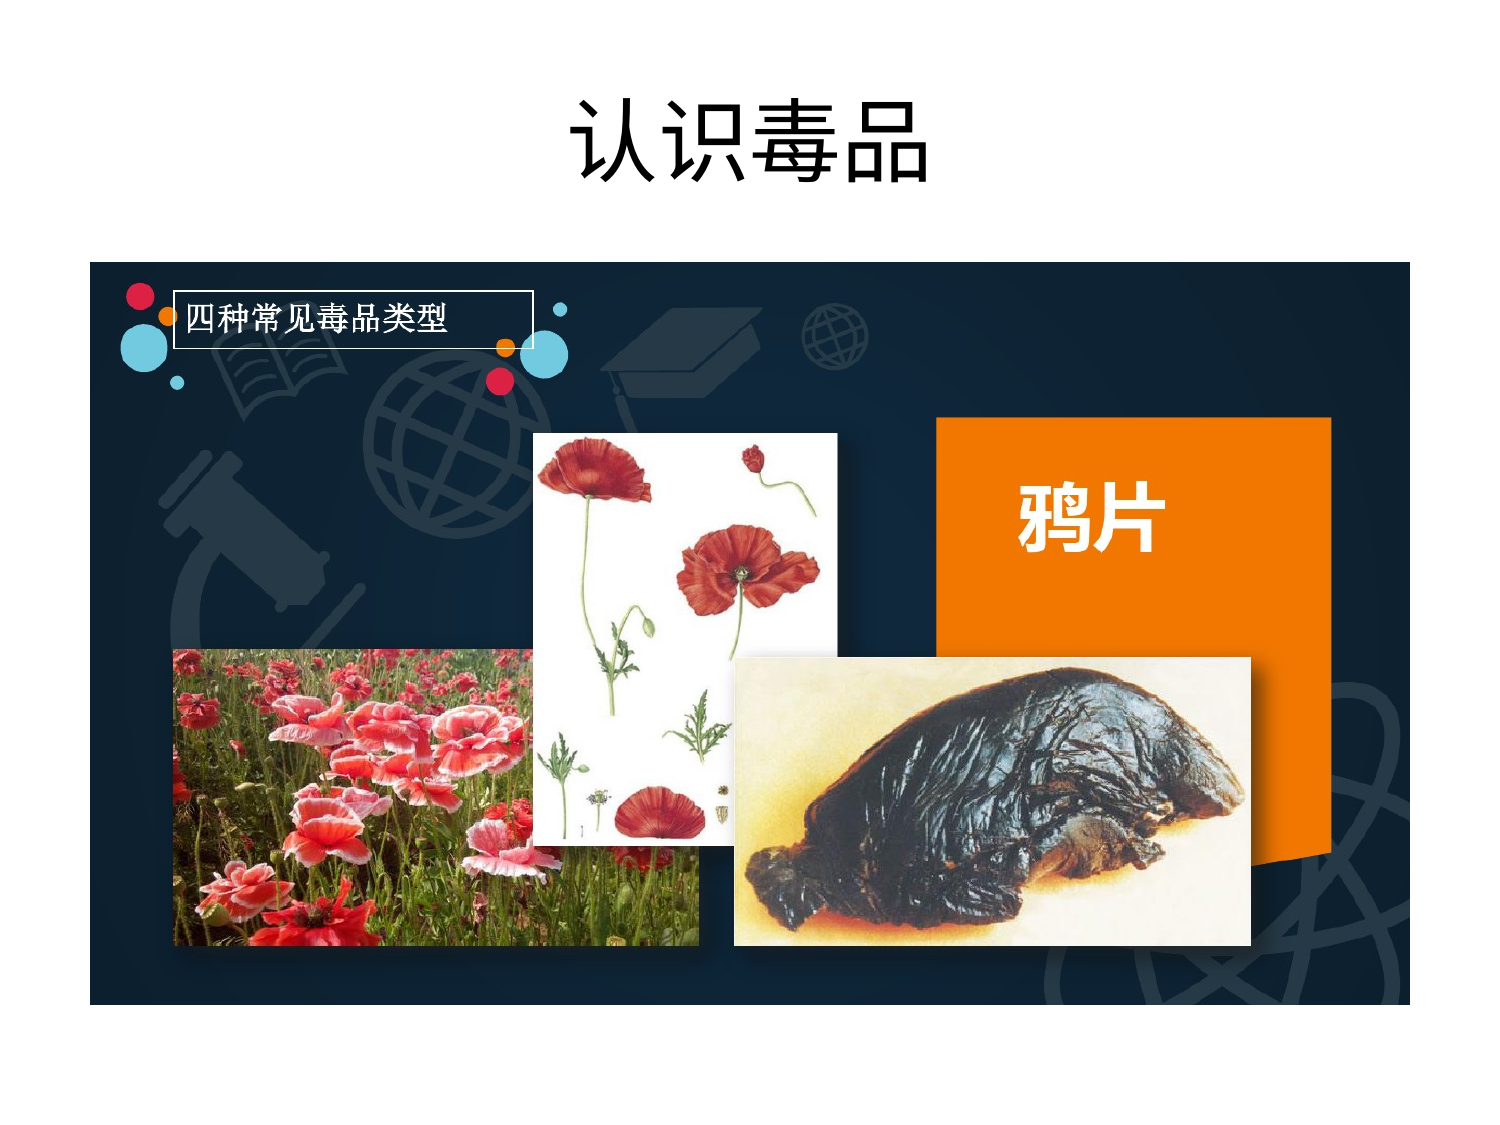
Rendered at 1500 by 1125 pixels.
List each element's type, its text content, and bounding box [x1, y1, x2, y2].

title 认识毒品 [74, 44, 1426, 233]
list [89, 262, 1411, 1006]
